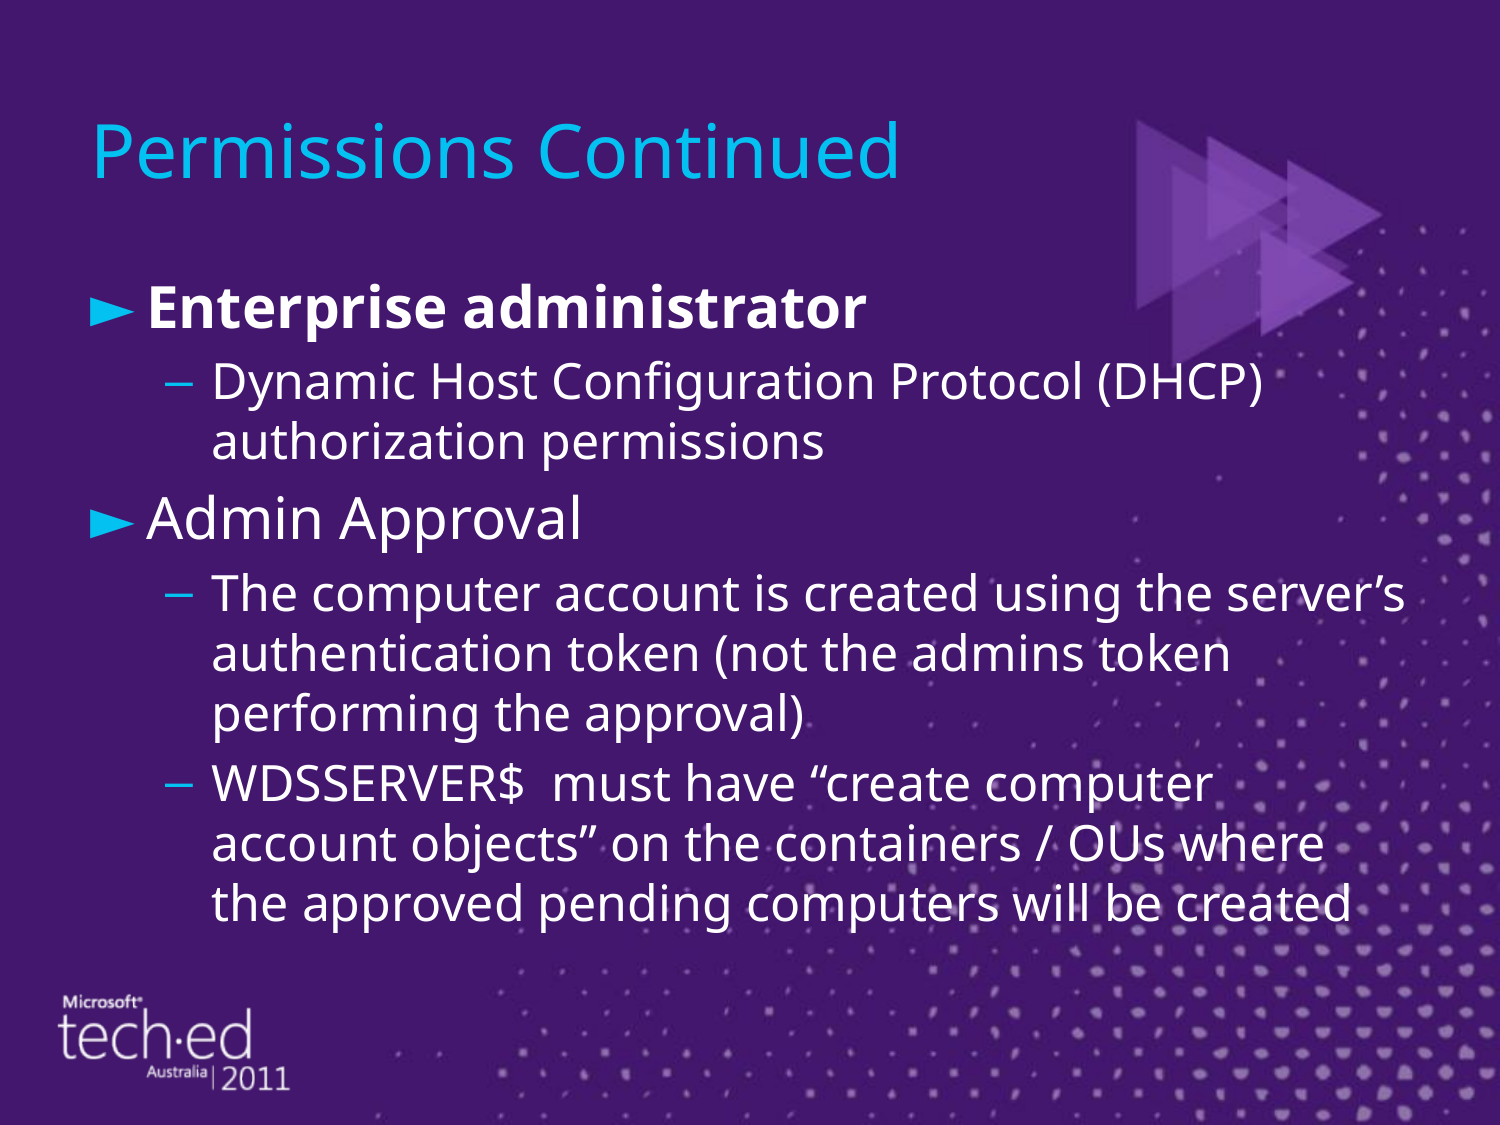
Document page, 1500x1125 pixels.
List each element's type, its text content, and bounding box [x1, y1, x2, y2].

list Enterprise administrator Dynamic Host Configuration Protocol (DHCP) authorization permissions Admin Approval The computer account is created using the server’s authentication token (not the admins token performing the approval) WDSSERVER$ must have “create computer account objects” on the containers / OUs where the approved pending computers will be created [75, 262, 1425, 1005]
picture [0, 0, 1500, 1125]
title Permissions Continued [75, 54, 1425, 243]
